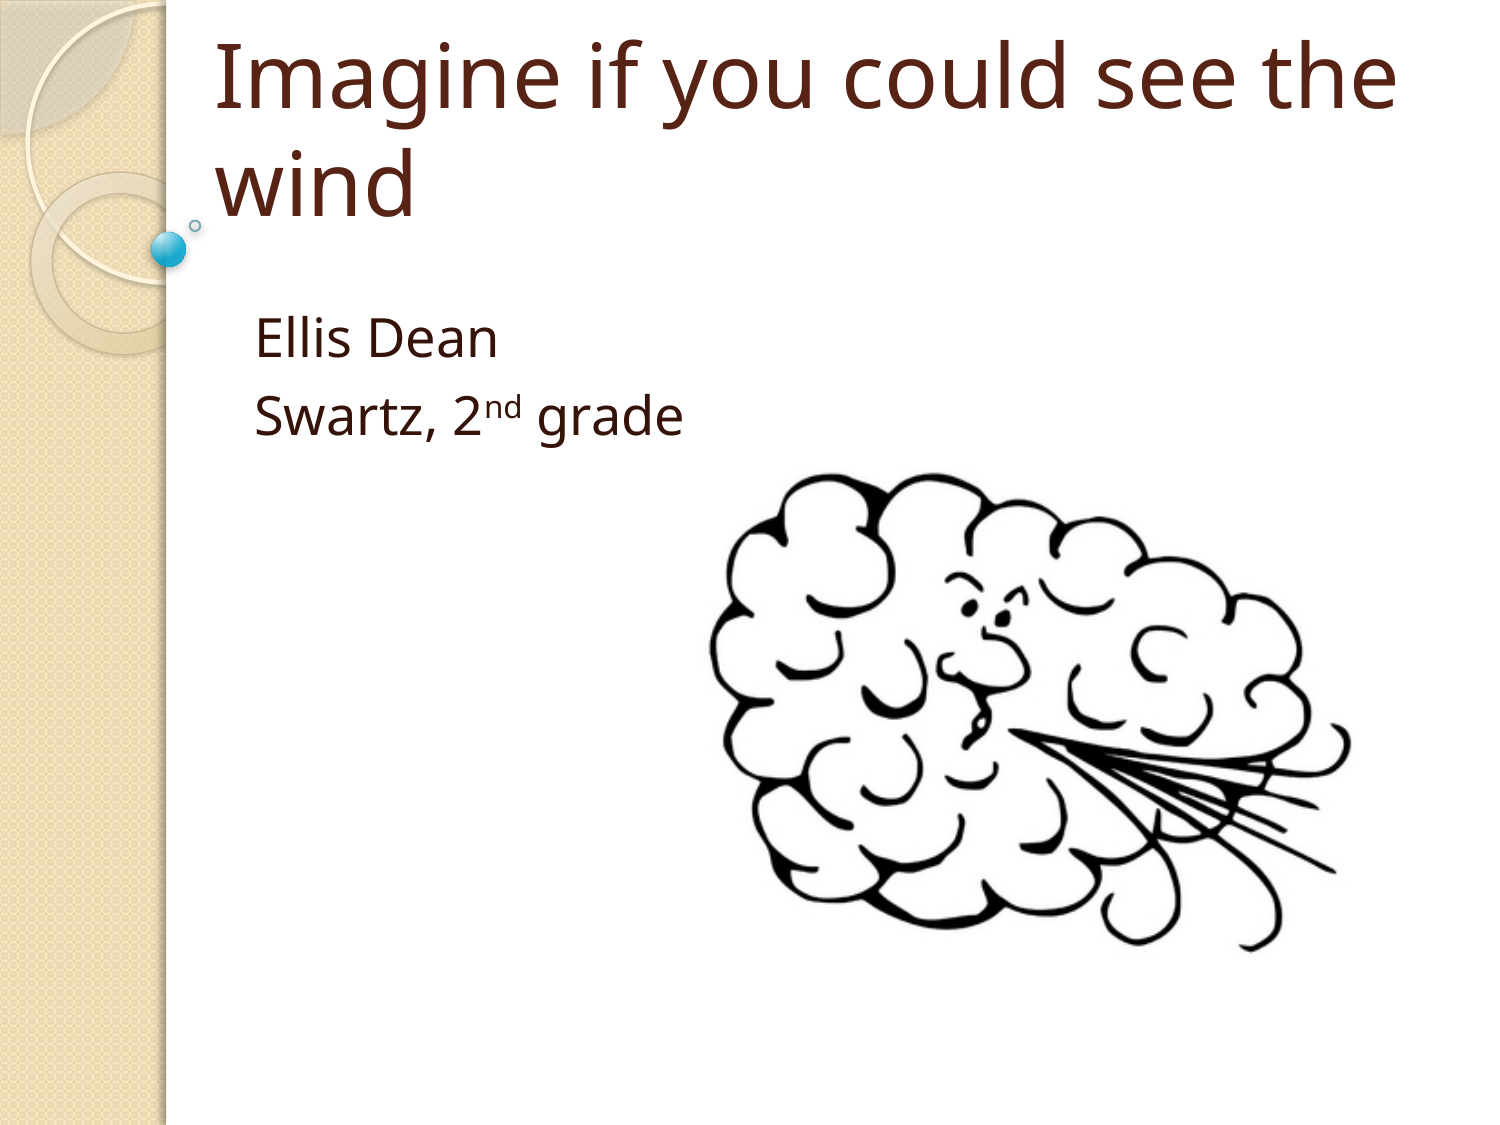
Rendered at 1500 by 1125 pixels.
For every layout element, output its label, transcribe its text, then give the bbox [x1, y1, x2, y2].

title Imagine if you could see the wind [200, 0, 1465, 242]
picture [593, 437, 1500, 1080]
subtitle Ellis Dean Swartz, 2nd grade [234, 303, 1450, 591]
